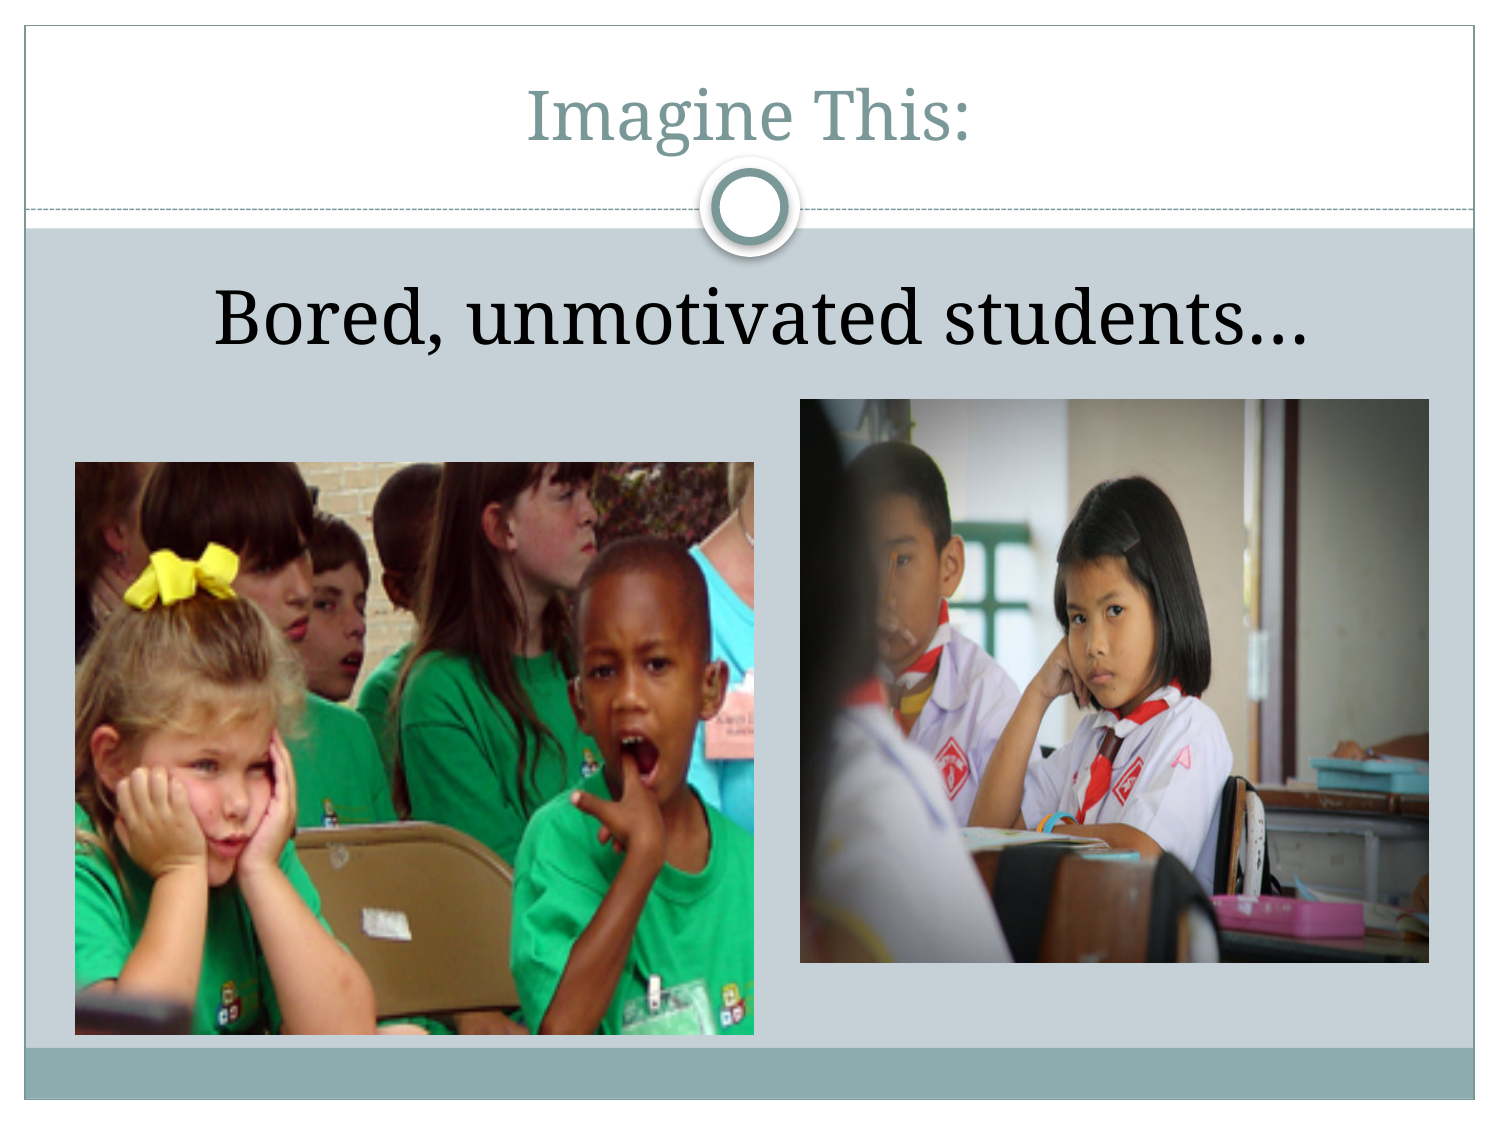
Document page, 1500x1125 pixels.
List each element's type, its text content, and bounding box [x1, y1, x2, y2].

picture [799, 399, 1430, 963]
picture [74, 462, 755, 1036]
list Bored, unmotivated students… [75, 262, 1450, 500]
title Imagine This: [49, 37, 1450, 162]
